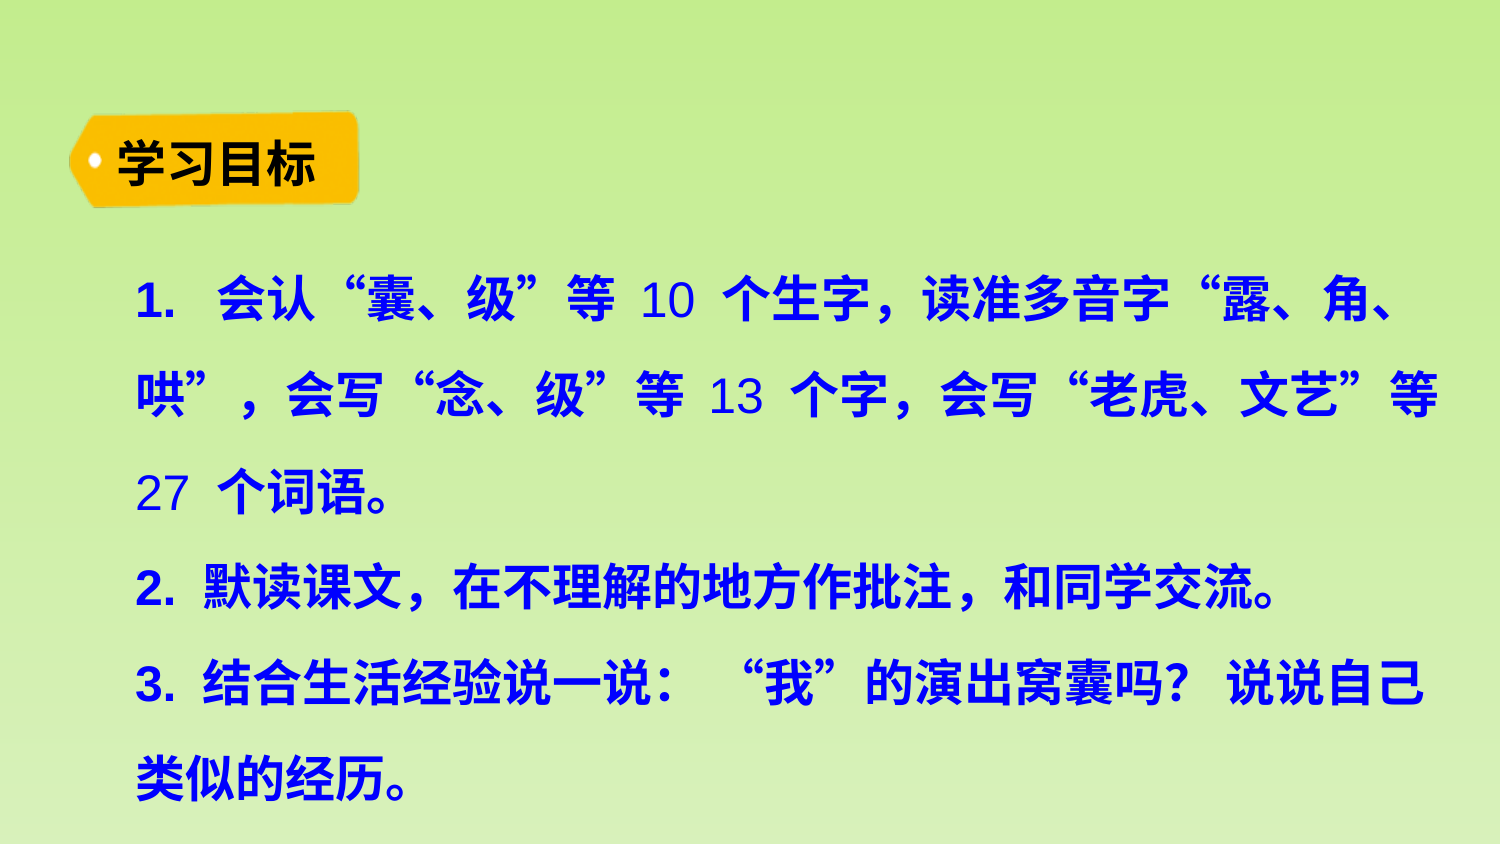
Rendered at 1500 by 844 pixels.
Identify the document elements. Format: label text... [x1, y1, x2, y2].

picture [56, 106, 370, 213]
text_box 1. 会认“囊、级”等 10 个生字，读准多音字“露、角、哄”，会写“念、级”等 13 个字，会写“老虎、文艺”等 27 个词语。 2. 默读课文，在不理解的地方作批注，和同学交流。 3. 结合生活经验说一说： “我”的演出窝囊吗？ 说说自己类似的经历。 [120, 224, 1483, 816]
